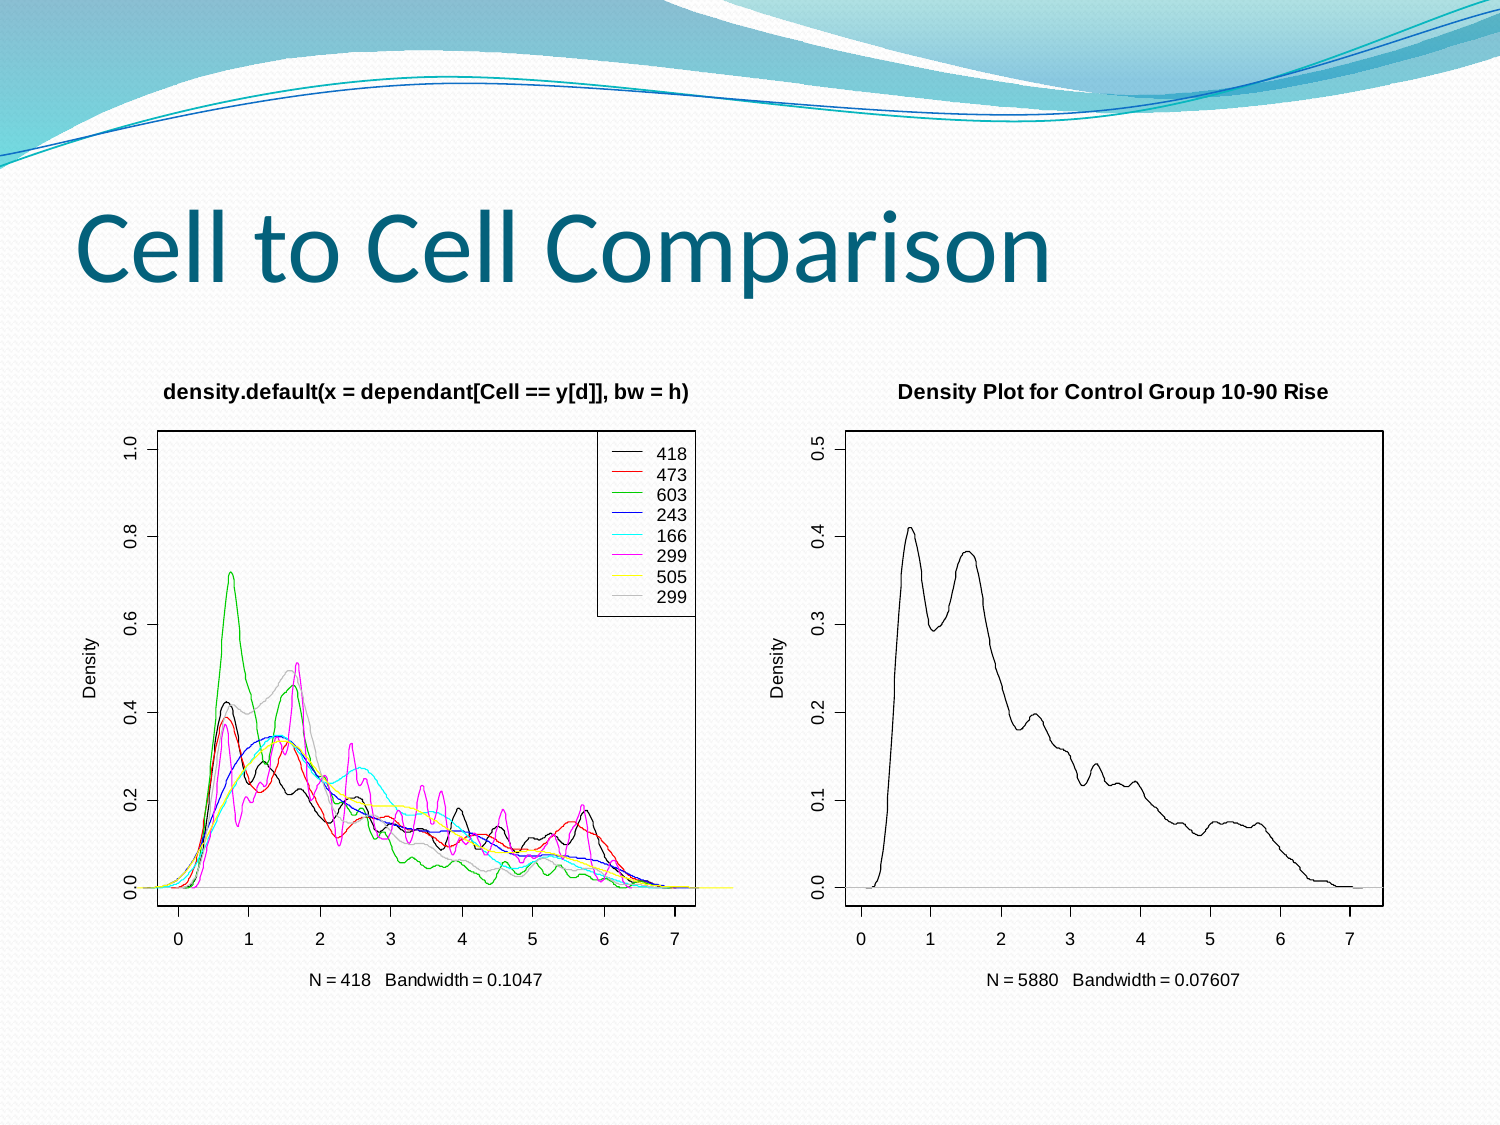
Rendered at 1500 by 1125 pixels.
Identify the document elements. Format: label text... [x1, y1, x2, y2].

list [762, 347, 1426, 1010]
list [74, 347, 738, 1010]
title Cell to Cell Comparison [75, 115, 1425, 303]
